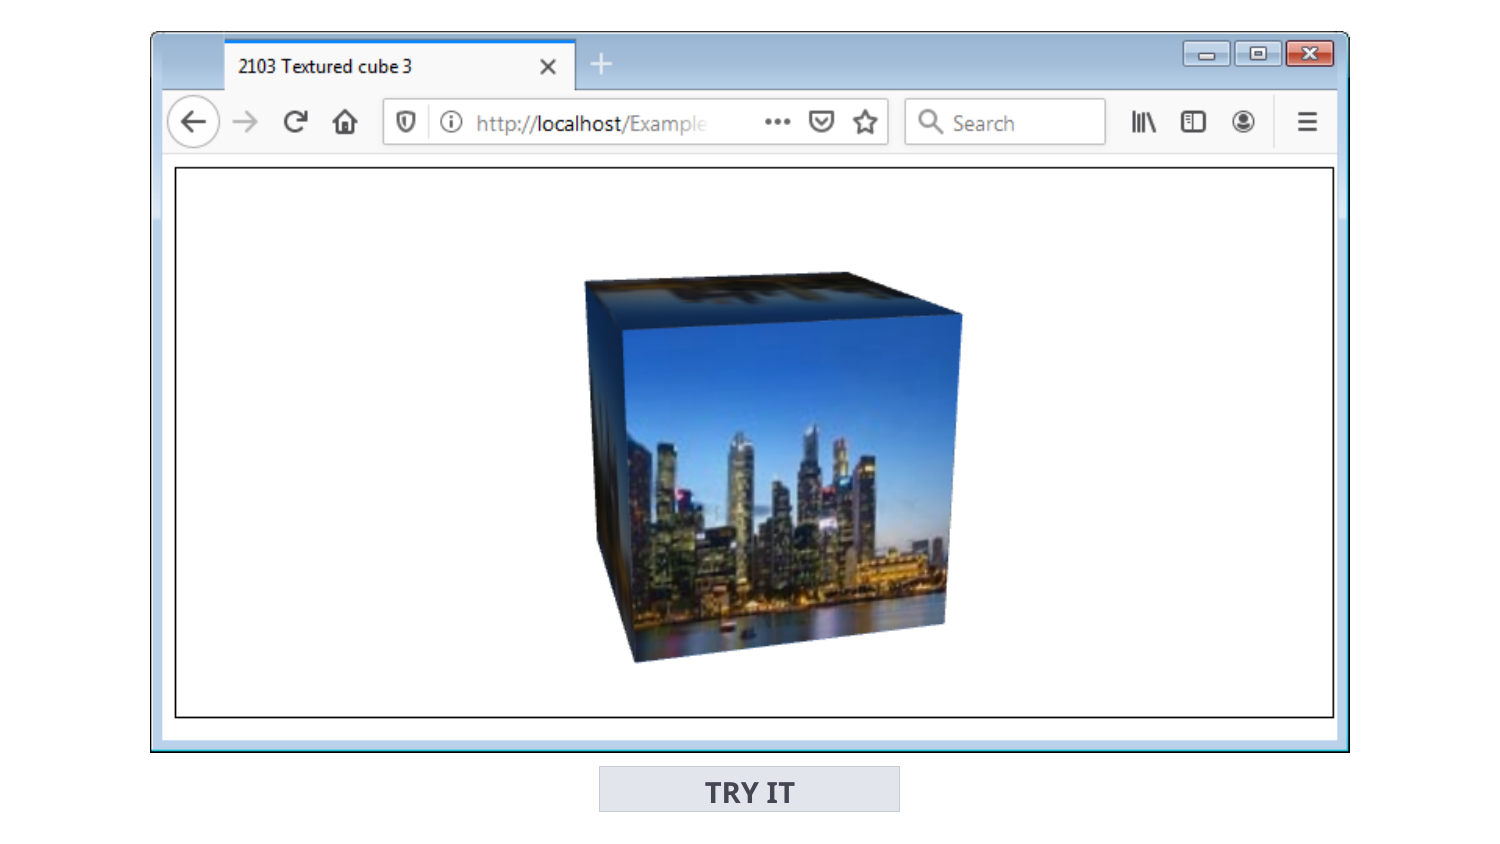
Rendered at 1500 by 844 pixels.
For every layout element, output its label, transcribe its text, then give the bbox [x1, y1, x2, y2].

text_box TRY IT [599, 766, 900, 812]
picture [149, 31, 1351, 753]
